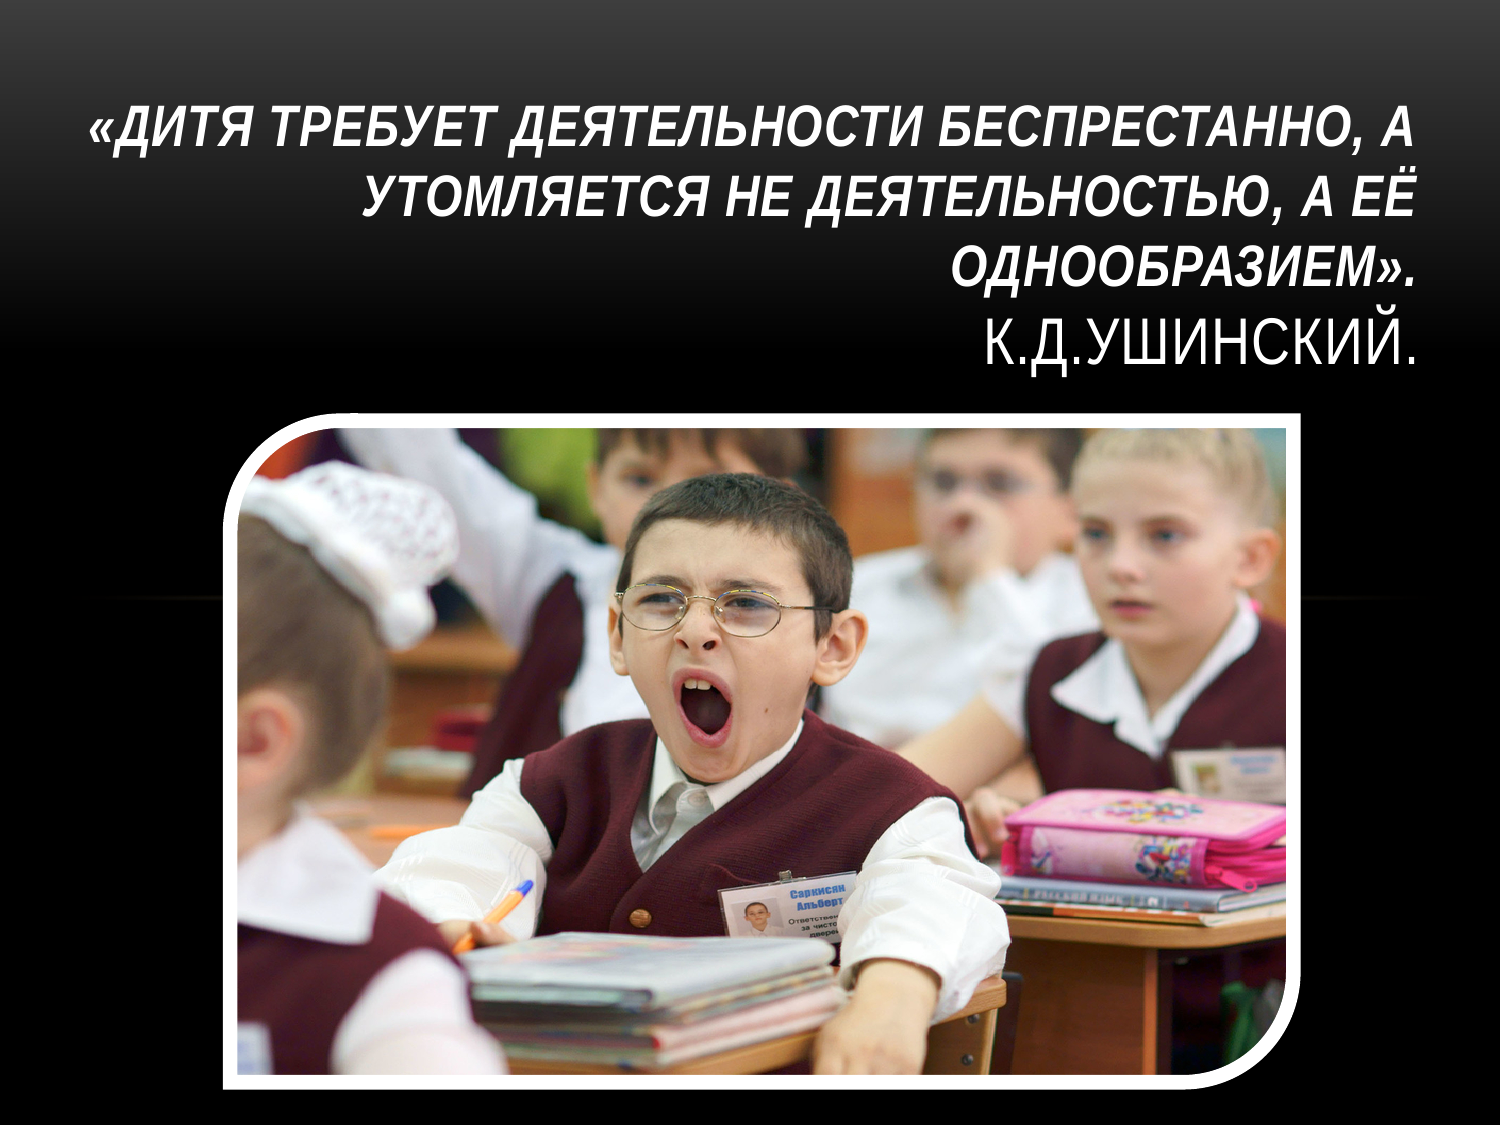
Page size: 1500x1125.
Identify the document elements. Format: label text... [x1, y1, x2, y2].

title «Дитя требует деятельности беспрестанно, а утомляется не деятельностью, а её однообразием». К.Д.Ушинский. [53, 78, 1436, 386]
picture [0, 0, 1500, 1083]
